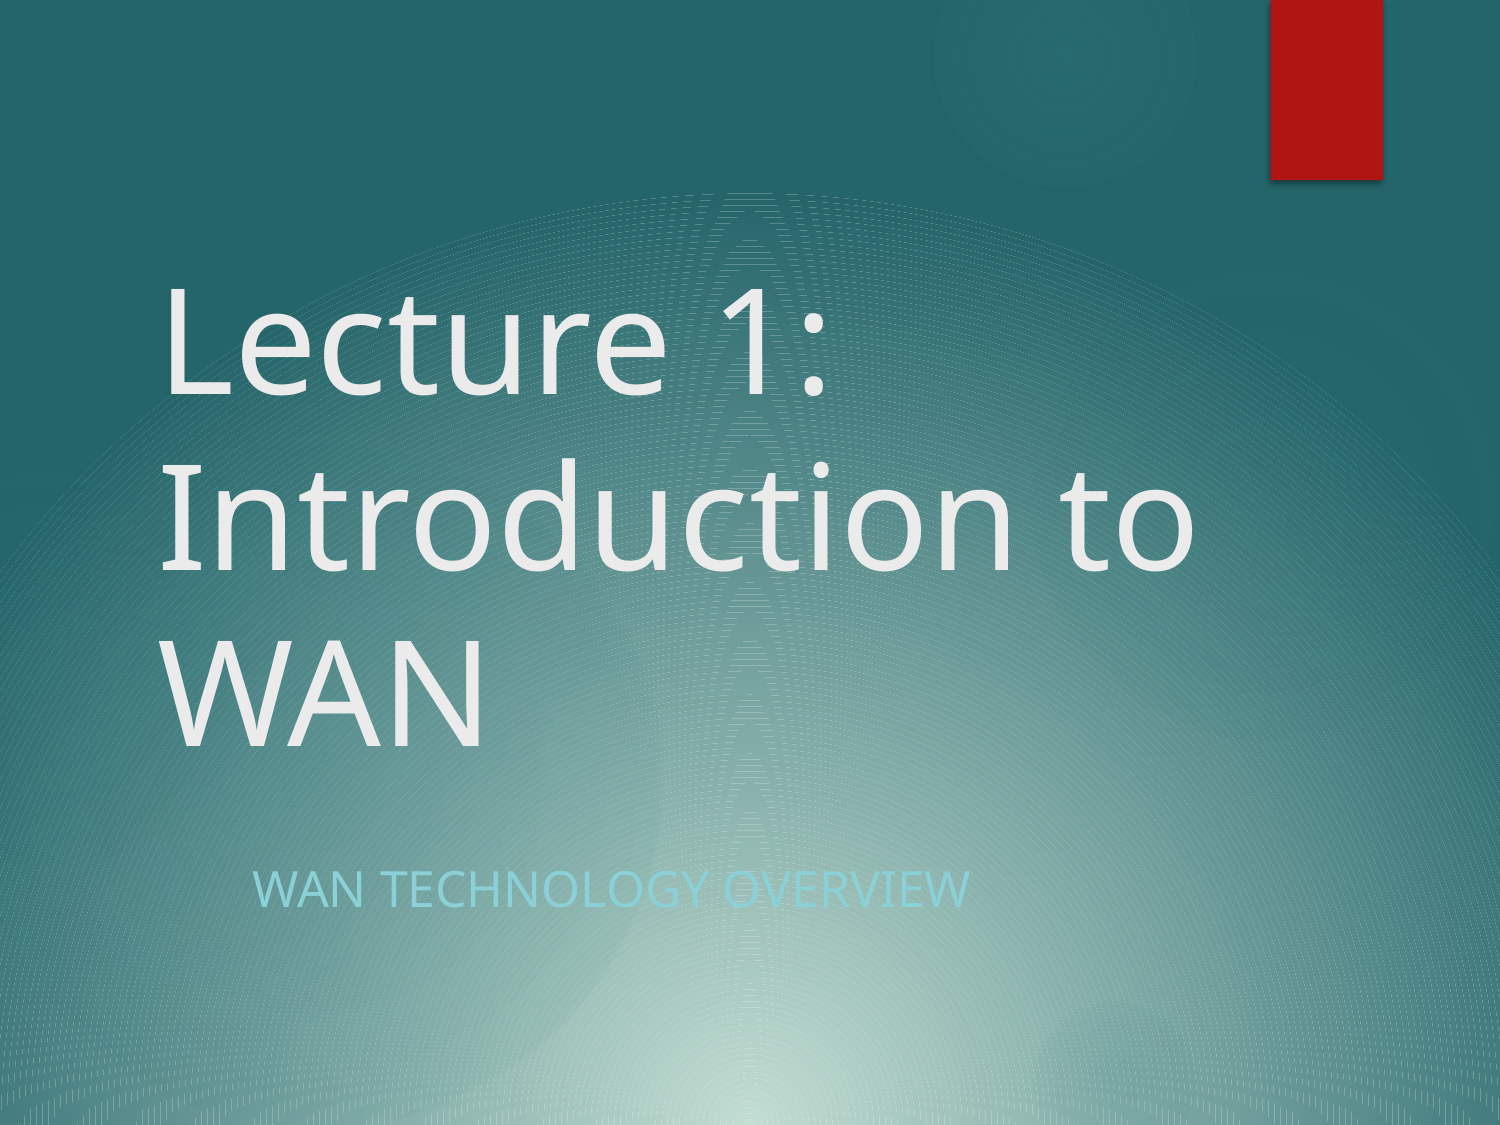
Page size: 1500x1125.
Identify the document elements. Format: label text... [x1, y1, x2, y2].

title Lecture 1: Introduction to WAN [142, 237, 1229, 784]
subtitle WAN Technology Overview [237, 849, 1352, 958]
